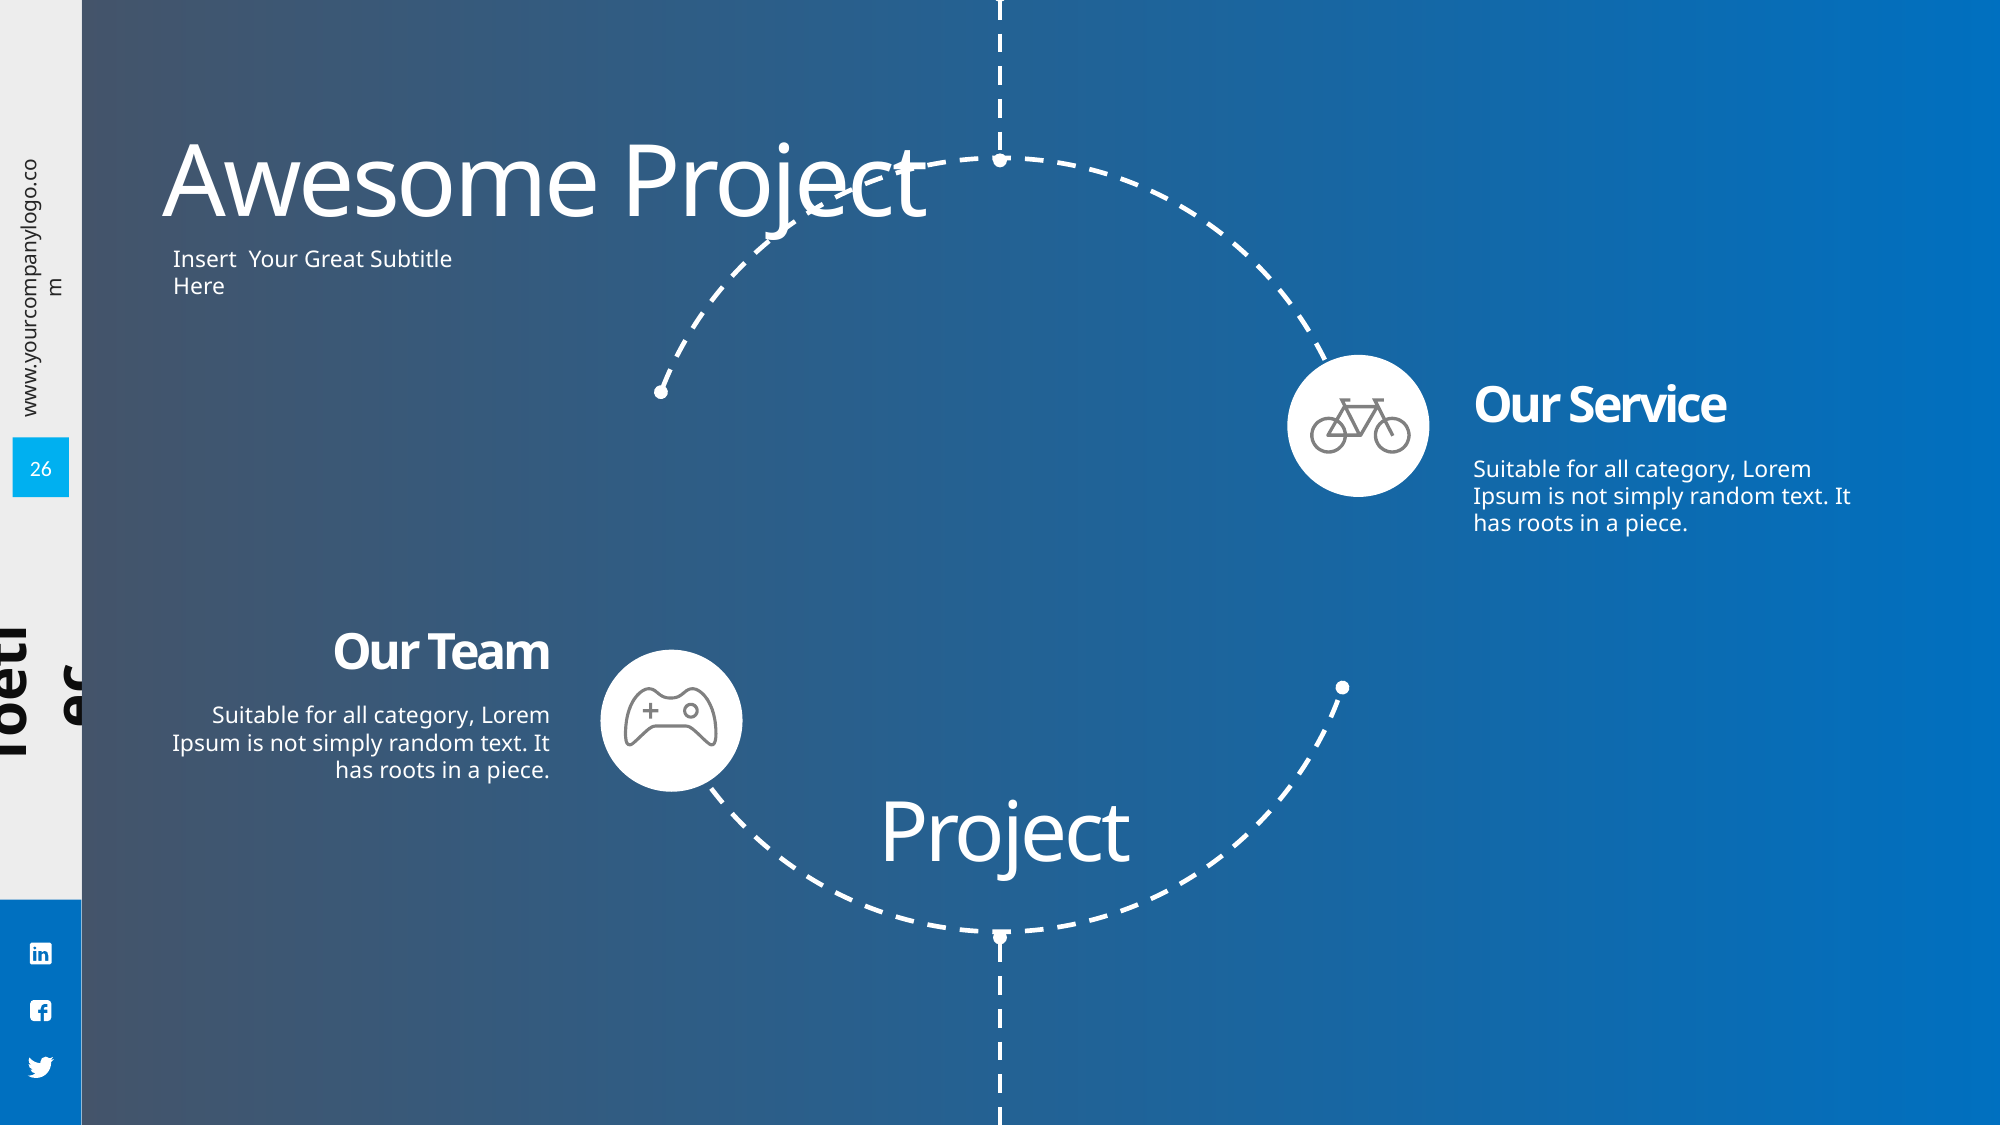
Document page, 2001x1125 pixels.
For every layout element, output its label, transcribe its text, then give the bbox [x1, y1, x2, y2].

slide_number 26 [12, 437, 69, 498]
picture [81, 0, 2000, 1125]
